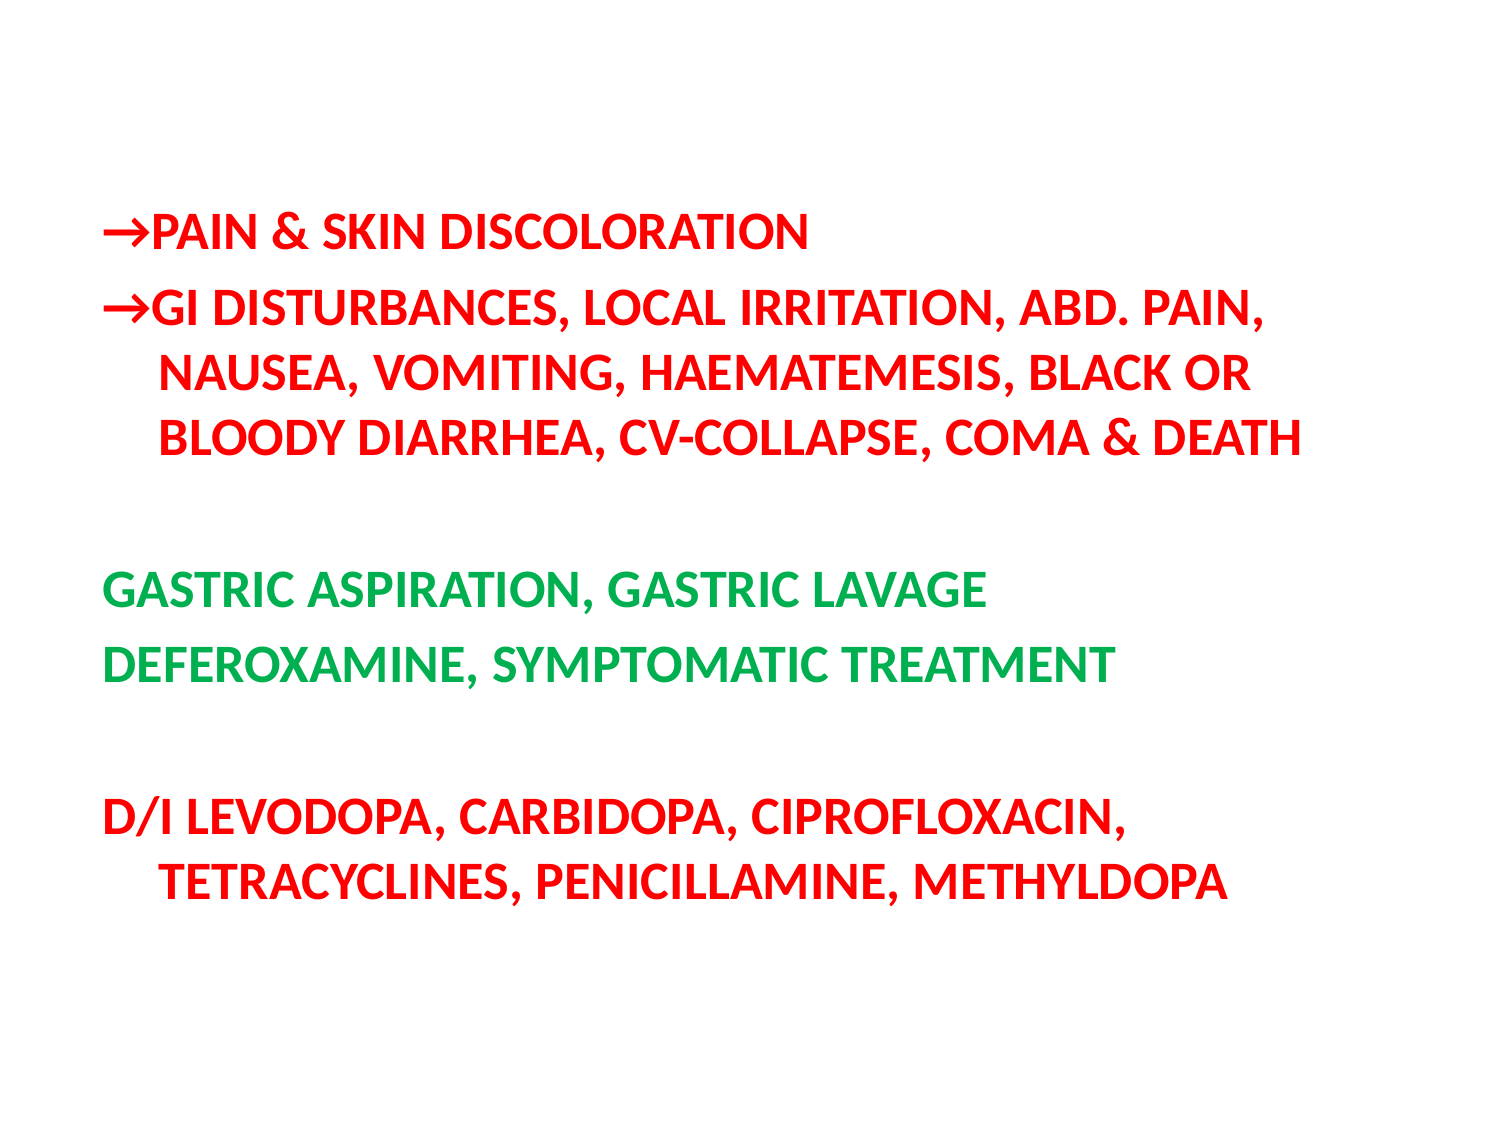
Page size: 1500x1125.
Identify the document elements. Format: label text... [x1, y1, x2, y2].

list →PAIN & SKIN DISCOLORATION →GI DISTURBANCES, LOCAL IRRITATION, ABD. PAIN, NAUSEA, VOMITING, HAEMATEMESIS, BLACK OR BLOODY DIARRHEA, CV-COLLAPSE, COMA & DEATH GASTRIC ASPIRATION, GASTRIC LAVAGE DEFEROXAMINE, SYMPTOMATIC TREATMENT D/I LEVODOPA, CARBIDOPA, CIPROFLOXACIN, TETRACYCLINES, PENICILLAMINE, METHYLDOPA [87, 187, 1438, 930]
